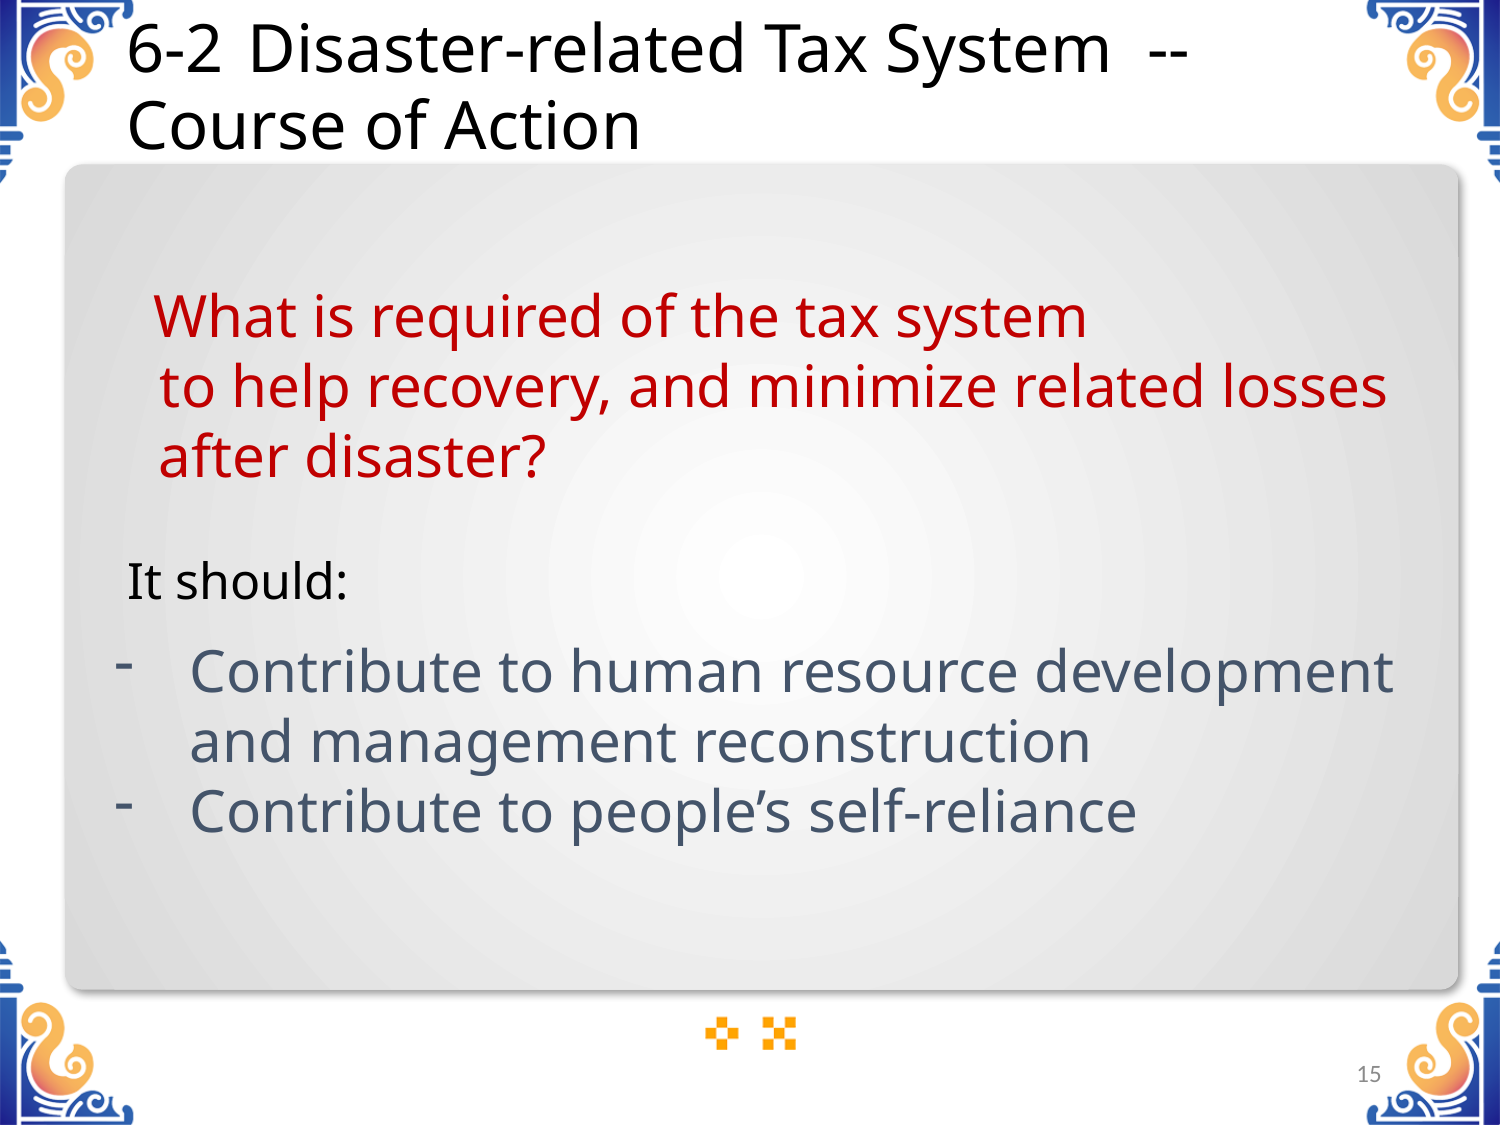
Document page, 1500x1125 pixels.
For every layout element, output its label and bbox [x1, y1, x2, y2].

picture [0, 0, 1500, 1125]
text_box [41, 164, 1475, 990]
